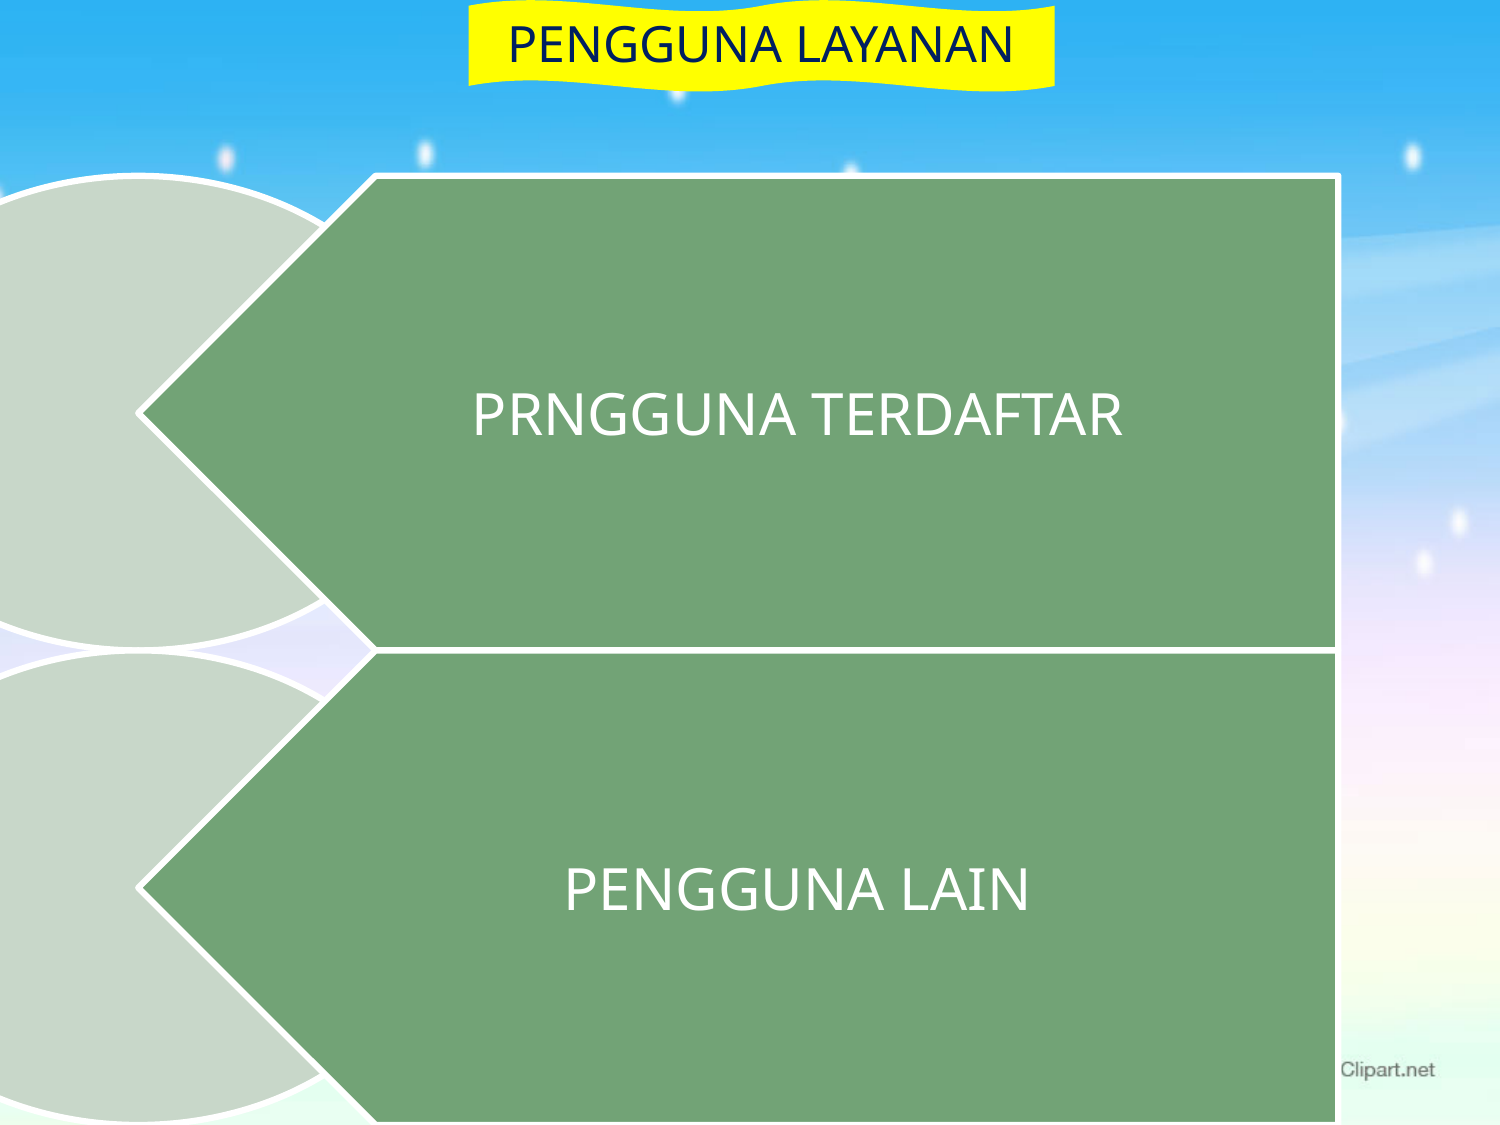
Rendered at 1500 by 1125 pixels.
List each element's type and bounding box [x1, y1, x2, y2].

picture [0, 0, 1500, 175]
text_box [0, 175, 1500, 1125]
